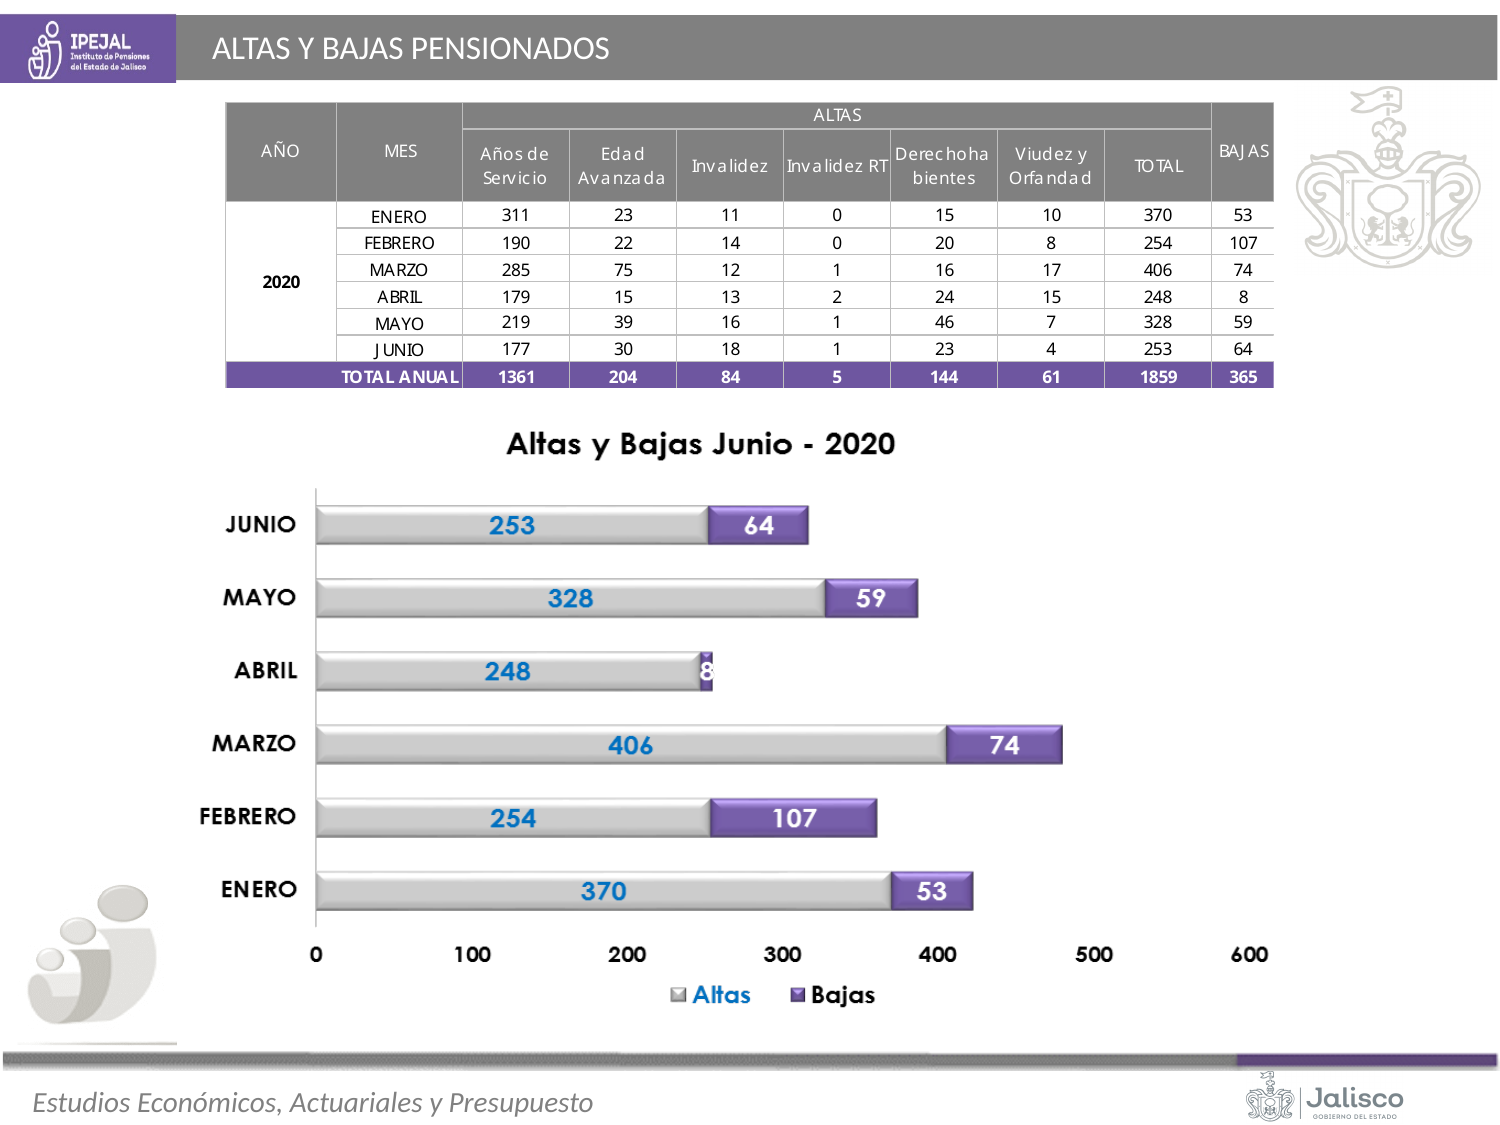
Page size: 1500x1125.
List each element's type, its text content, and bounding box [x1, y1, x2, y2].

picture [0, 13, 177, 83]
title ALTAS Y BAJAS PENSIONADOS [183, 19, 1500, 74]
picture [182, 408, 1294, 1036]
picture [224, 101, 1276, 390]
picture [2, 1046, 1500, 1124]
